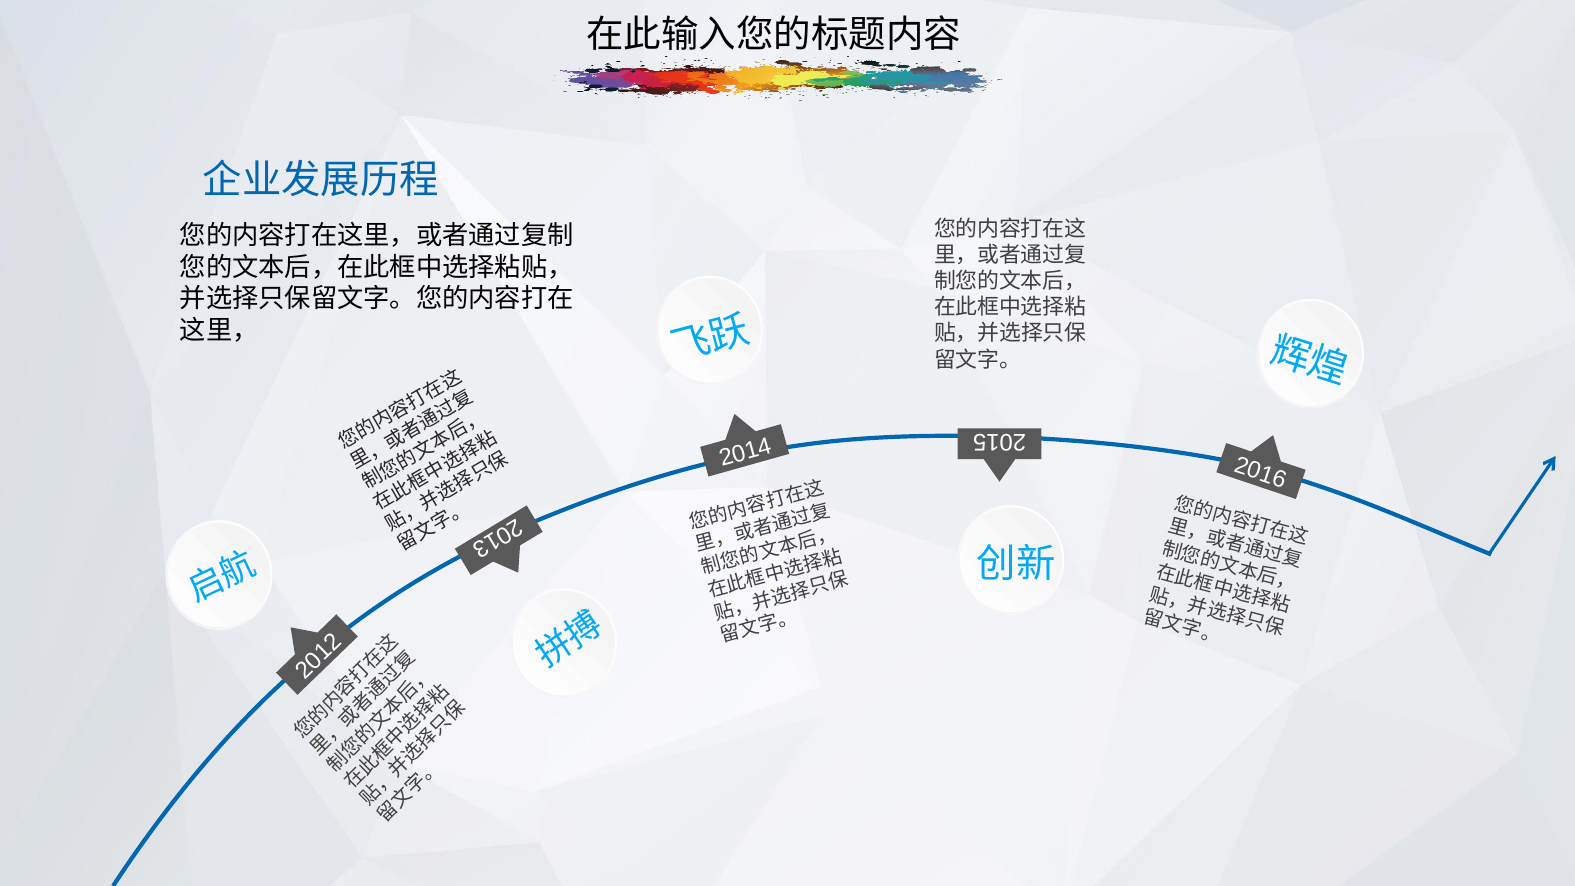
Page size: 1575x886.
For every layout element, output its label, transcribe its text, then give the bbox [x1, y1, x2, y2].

picture [0, 0, 1575, 886]
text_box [1222, 433, 1307, 488]
text_box 在此输入您的标题内容 [574, 4, 1116, 61]
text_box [654, 275, 765, 386]
text_box 您的内容打在这里，或者通过复制您的文本后，在此框中选择粘贴，并选择只保留文字。 [919, 206, 1103, 379]
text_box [1255, 298, 1366, 409]
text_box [957, 428, 1042, 482]
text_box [510, 588, 619, 699]
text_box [266, 619, 352, 674]
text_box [112, 435, 1556, 886]
text_box 您的内容打在这里，或者通过复制您的文本后，在此框中选择粘贴，并选择只保留文字。您的内容打在这里， [165, 210, 607, 352]
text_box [699, 412, 784, 467]
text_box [165, 520, 273, 630]
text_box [462, 522, 547, 577]
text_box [957, 505, 1072, 615]
text_box 企业发展历程 [187, 147, 455, 210]
text_box 您的内容打在这里，或者通过复制您的文本后，在此框中选择粘贴，并选择只保留文字。 [317, 341, 529, 434]
